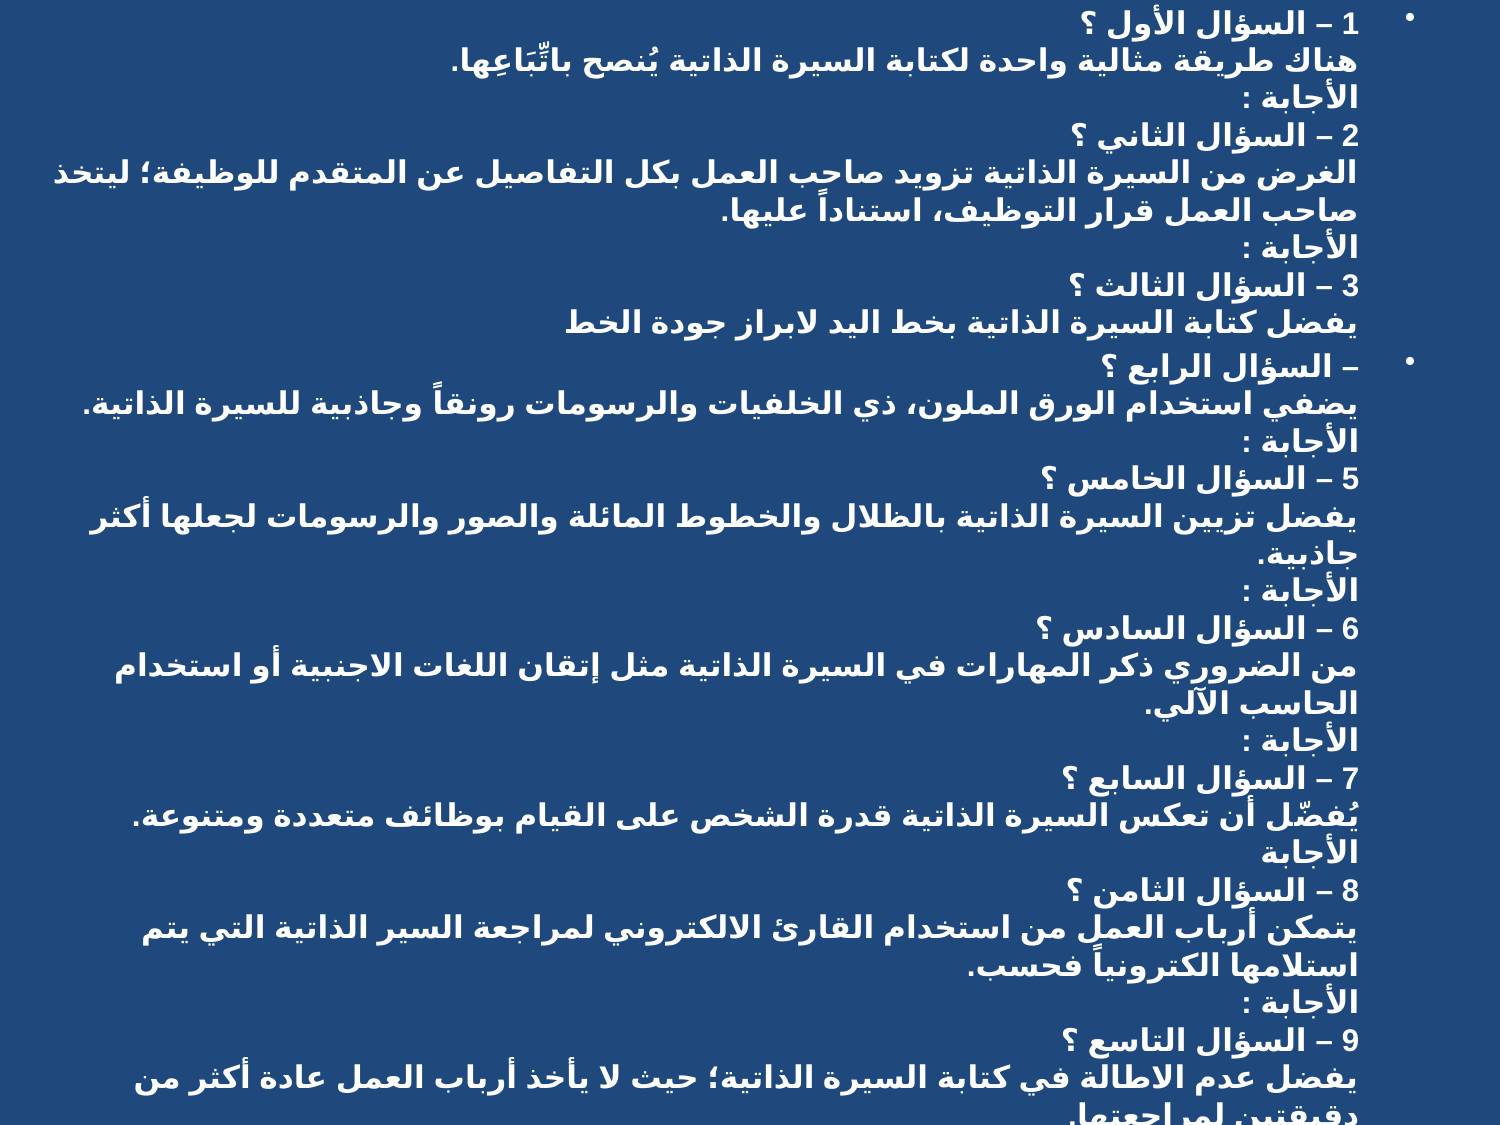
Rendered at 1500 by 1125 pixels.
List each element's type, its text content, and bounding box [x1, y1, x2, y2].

list 1 – السؤال الأول ؟ هناك طريقة مثالية واحدة لكتابة السيرة الذاتية يُنصح باتِّبَاعِها. الأجابة : 2 – السؤال الثاني ؟ الغرض من السيرة الذاتية تزويد صاحب العمل بكل التفاصيل عن المتقدم للوظيفة؛ ليتخذ صاحب العمل قرار التوظيف، استناداً عليها. الأجابة : 3 – السؤال الثالث ؟ يفضل كتابة السيرة الذاتية بخط اليد لابراز جودة الخط – السؤال الرابع ؟ يضفي استخدام الورق الملون، ذي الخلفيات والرسومات رونقاً وجاذبية للسيرة الذاتية. الأجابة : 5 – السؤال الخامس ؟ يفضل تزيين السيرة الذاتية بالظلال والخطوط المائلة والصور والرسومات لجعلها أكثر جاذبية. الأجابة : 6 – السؤال السادس ؟ من الضروري ذكر المهارات في السيرة الذاتية مثل إتقان اللغات الاجنبية أو استخدام الحاسب الآلي. الأجابة : 7 – السؤال السابع ؟ يُفضّل أن تعكس السيرة الذاتية قدرة الشخص على القيام بوظائف متعددة ومتنوعة. الأجابة 8 – السؤال الثامن ؟ يتمكن أرباب العمل من استخدام القارئ الالكتروني لمراجعة السير الذاتية التي يتم استلامها الكترونياً فحسب. الأجابة : 9 – السؤال التاسع ؟ يفضل عدم الاطالة في كتابة السيرة الذاتية؛ حيث لا يأخذ أرباب العمل عادة أكثر من دقيقتين لمراجعتها. الأجابة : 10 – السؤال العاشر ؟ إن محتوى السيرة الذاتية ومستوى الخبرات والدورات التدريبية أهم بكثير من شكل السيرة الذاتية. الأجابة : . [29, 0, 1431, 1125]
